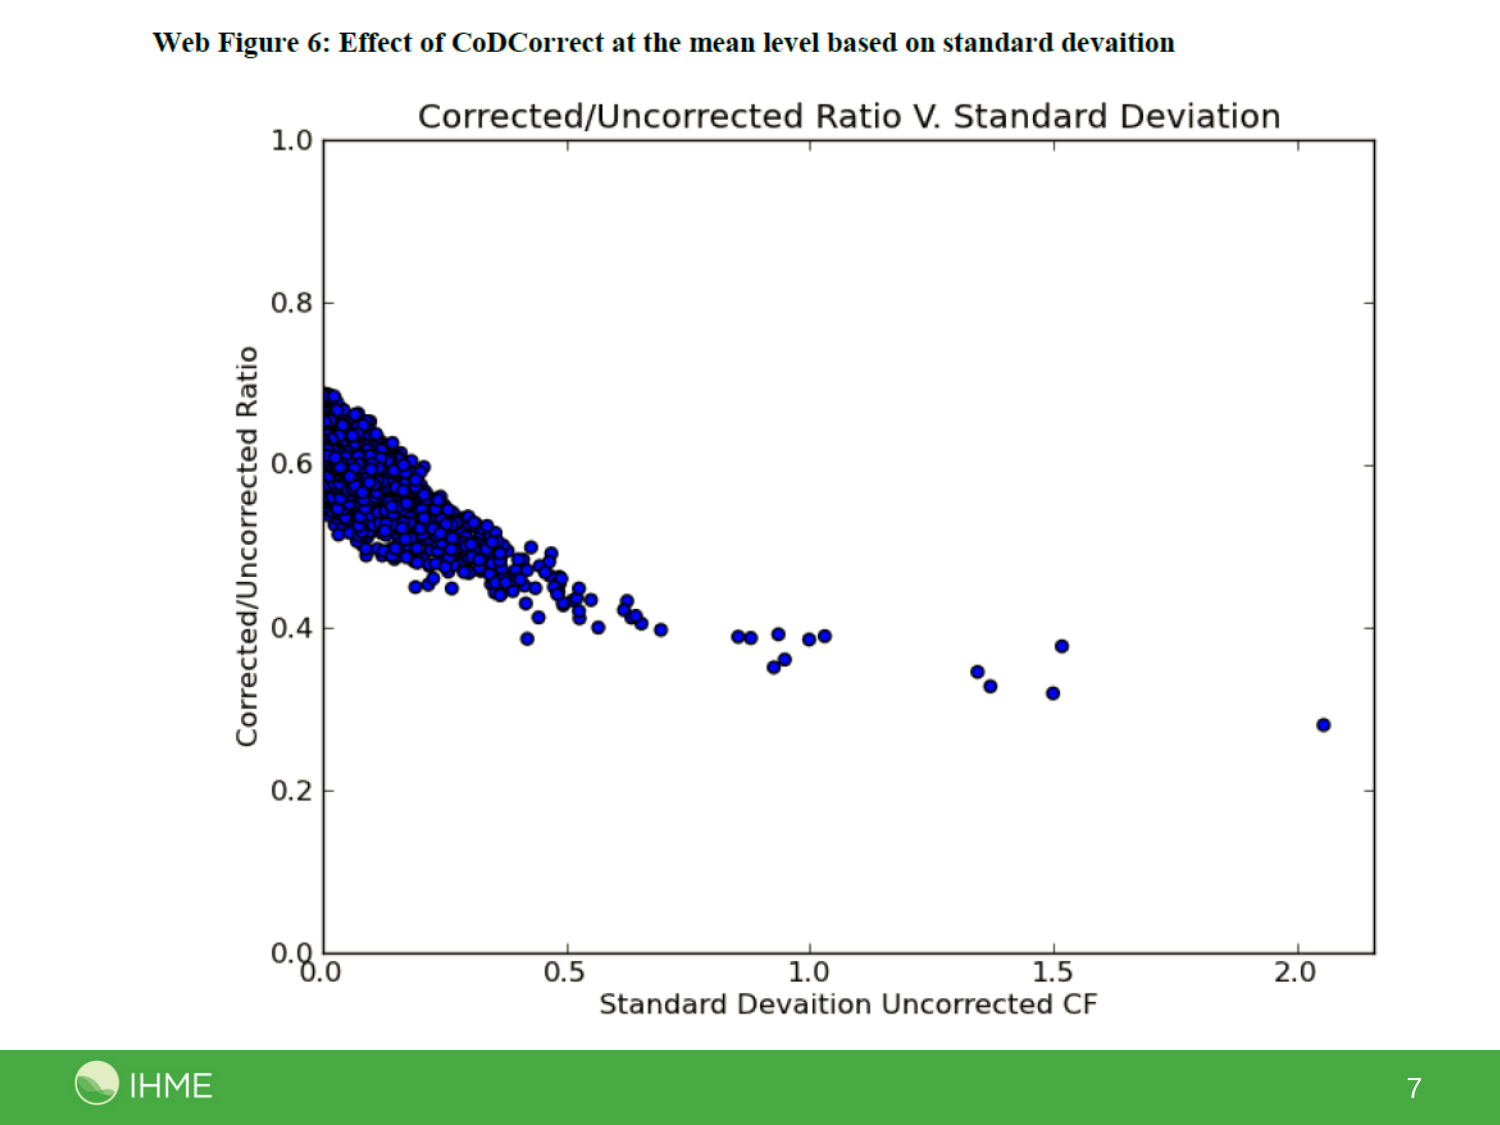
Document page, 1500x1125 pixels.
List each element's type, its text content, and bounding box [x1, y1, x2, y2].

slide_number 7 [1087, 1061, 1438, 1090]
picture [139, 11, 1415, 1039]
picture [0, 1050, 1500, 1125]
